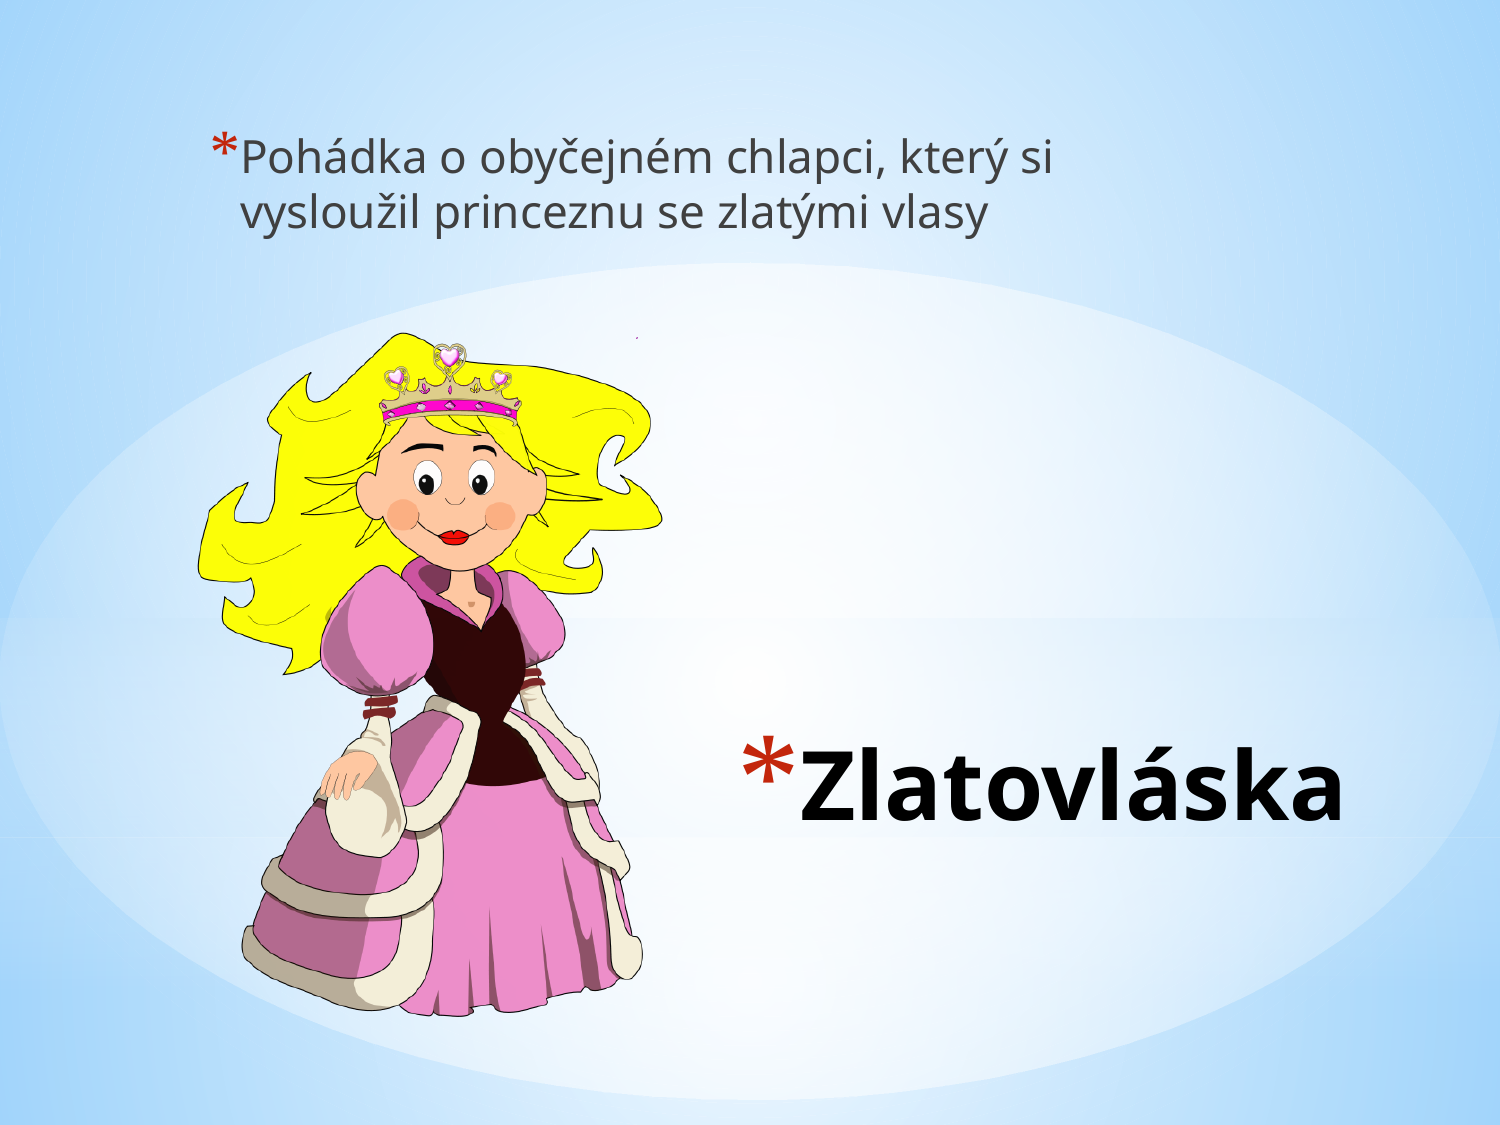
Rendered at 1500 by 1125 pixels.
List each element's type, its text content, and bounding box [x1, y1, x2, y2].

list Pohádka o obyčejném chlapci, který si vysloužil princeznu se zlatými vlasy [187, 120, 1238, 690]
title Zlatovláska [680, 717, 1363, 905]
picture [182, 314, 676, 1031]
